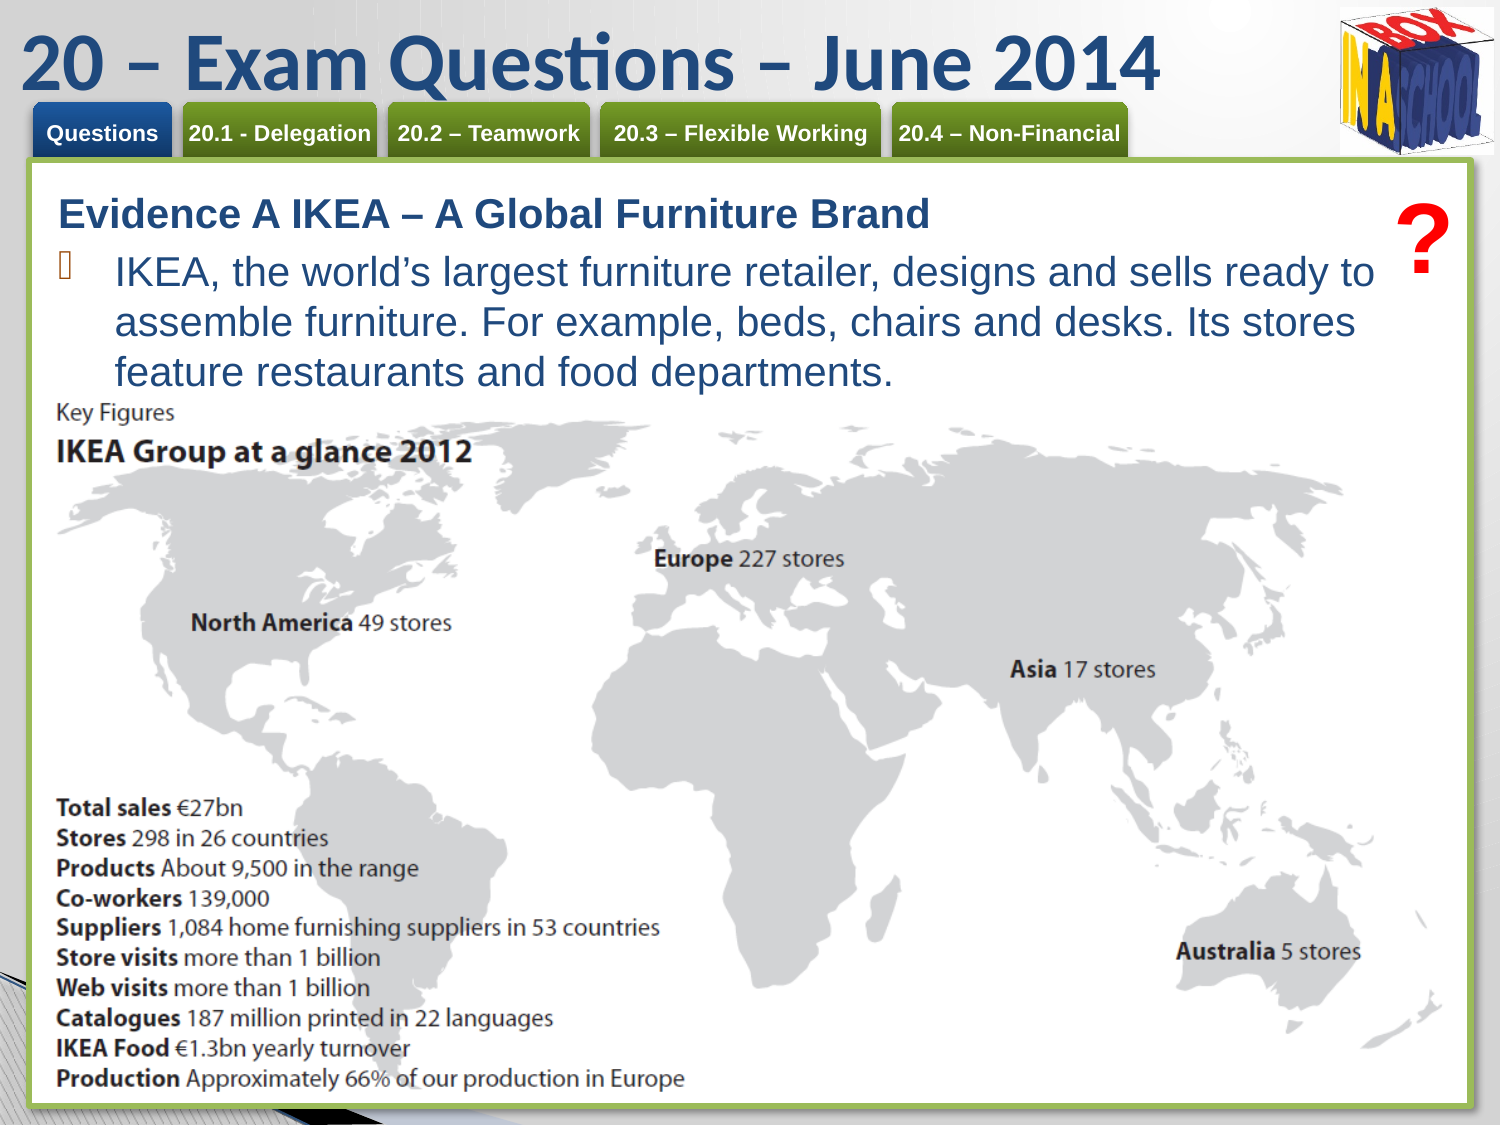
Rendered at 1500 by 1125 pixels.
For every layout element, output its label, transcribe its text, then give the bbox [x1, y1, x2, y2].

text_box ? [1379, 166, 1470, 301]
picture [48, 396, 1448, 1092]
picture [281, 1114, 303, 1125]
picture [1340, 7, 1495, 155]
title 20 – Exam Questions – June 2014 [5, 11, 1270, 102]
text_box Evidence A IKEA – A Global Furniture Brand IKEA, the world’s largest furniture retailer, designs and sells ready to assemble furniture. For example, beds, chairs and desks. Its stores feature restaurants and food departments. [43, 179, 1447, 402]
